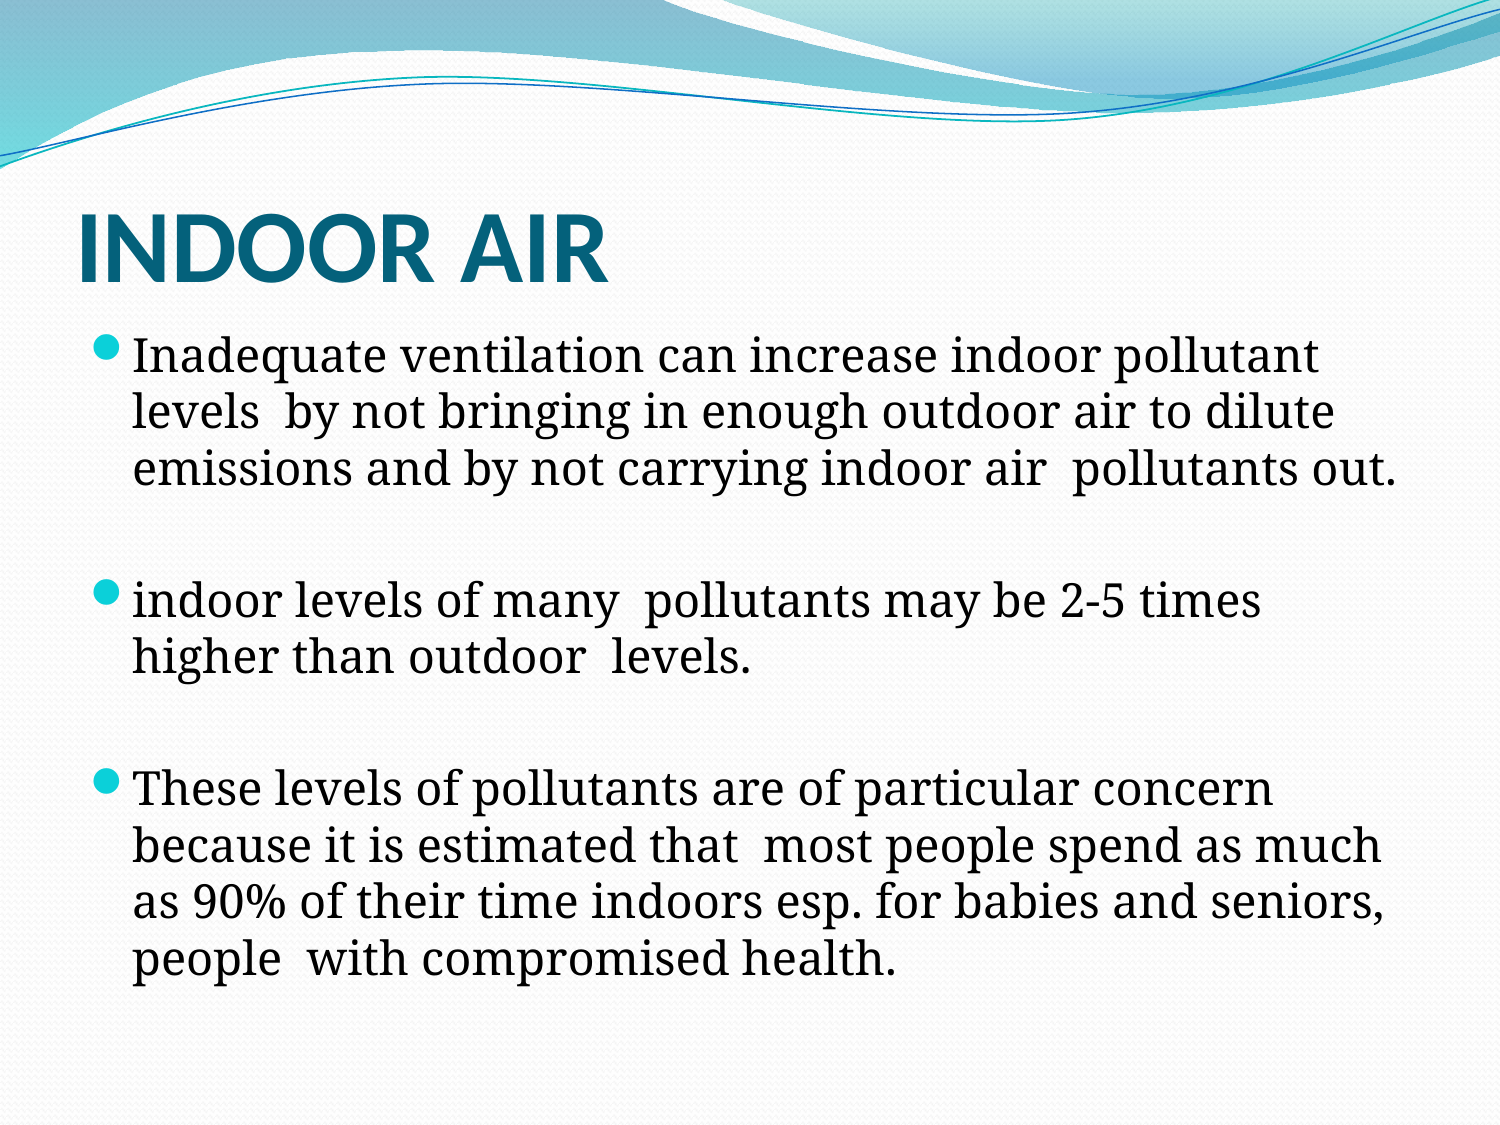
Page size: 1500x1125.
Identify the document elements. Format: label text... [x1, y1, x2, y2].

list Inadequate ventilation can increase indoor pollutant levels by not bringing in enough outdoor air to dilute emissions and by not carrying indoor air pollutants out. indoor levels of many pollutants may be 2-5 times higher than outdoor levels. These levels of pollutants are of particular concern because it is estimated that most people spend as much as 90% of their time indoors esp. for babies and seniors, people with compromised health. [75, 317, 1425, 1038]
title INDOOR AIR [75, 115, 1425, 303]
